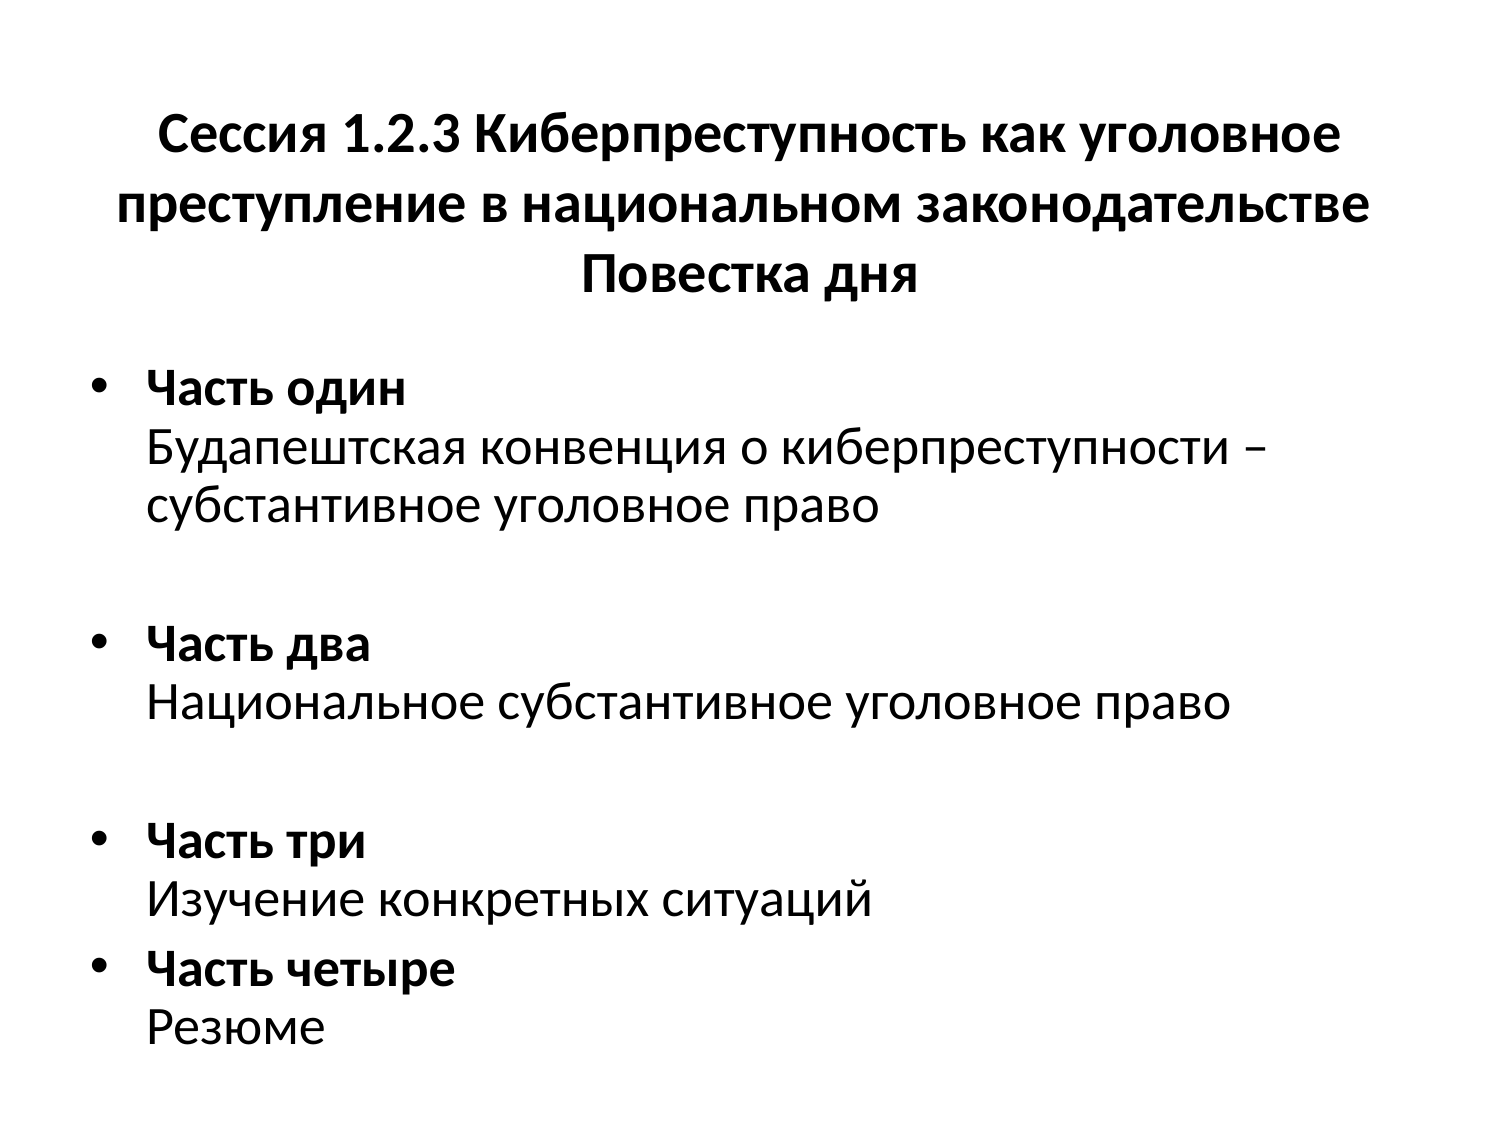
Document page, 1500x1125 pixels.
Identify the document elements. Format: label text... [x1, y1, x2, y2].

text_box Часть один Будапештская конвенция о киберпреступности – субстантивное уголовное право Часть два Национальное субстантивное уголовное право Часть три Изучение конкретных ситуаций Часть четыре Резюме [75, 351, 1472, 983]
title Сессия 1.2.3 Киберпреступность как уголовное преступление в национальном законодательстве Повестка дня [75, 137, 1425, 261]
